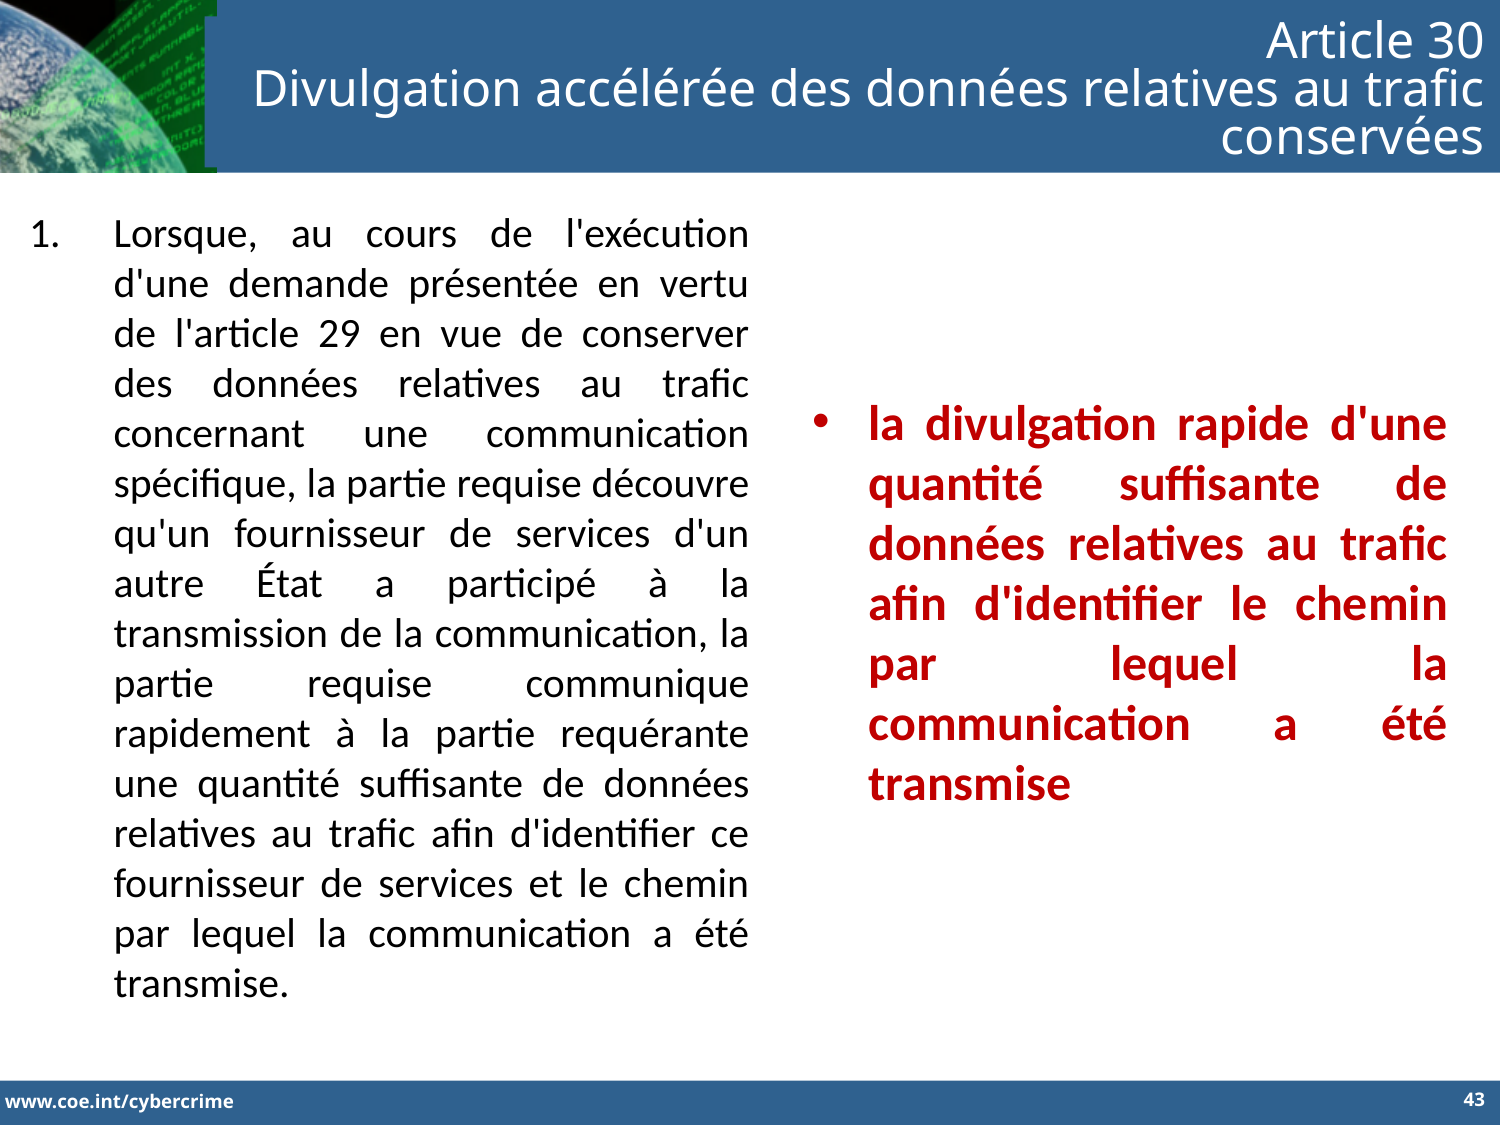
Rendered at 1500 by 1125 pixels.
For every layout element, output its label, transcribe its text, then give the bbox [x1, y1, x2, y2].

text_box Lorsque, au cours de l'exécution d'une demande présentée en vertu de l'article 29 en vue de conserver des données relatives au trafic concernant une communication spécifique, la partie requise découvre qu'un fournisseur de services d'un autre État a participé à la transmission de la communication, la partie requise communique rapidement à la partie requérante une quantité suffisante de données relatives au trafic afin d'identifier ce fournisseur de services et le chemin par lequel la communication a été transmise. [14, 198, 765, 1014]
picture [0, 1, 217, 173]
slide_number 43 [1149, 1079, 1500, 1125]
text_box Article 30 Divulgation accélérée des données relatives au trafic conservées [203, 15, 1500, 168]
text_box la divulgation rapide d'une quantité suffisante de données relatives au trafic afin d'identifier le chemin par lequel la communication a été transmise [797, 383, 1463, 819]
